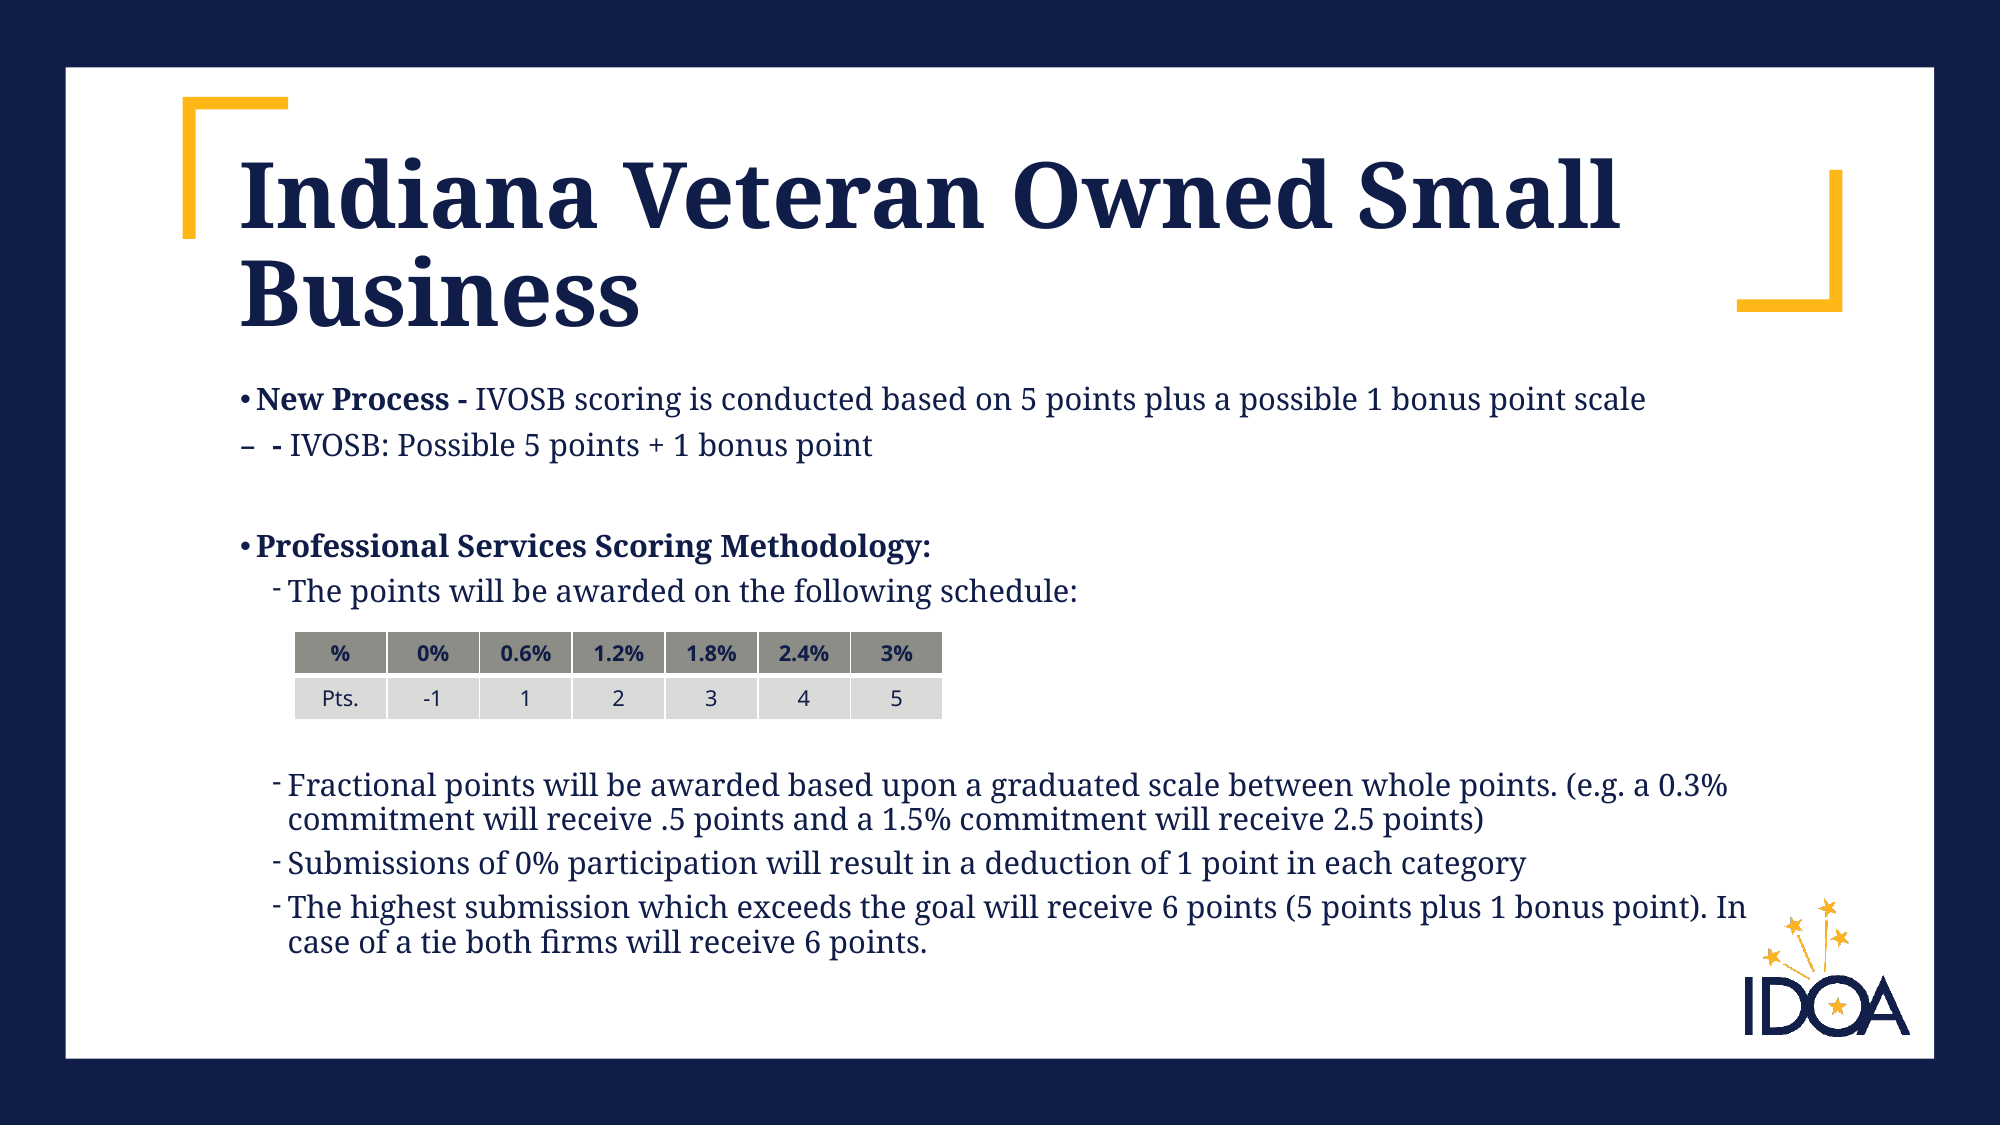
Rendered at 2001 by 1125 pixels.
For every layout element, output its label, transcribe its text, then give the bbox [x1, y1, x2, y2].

table_cell -1 [388, 678, 479, 719]
table_cell 2 [573, 678, 664, 719]
table_header 1.2% [573, 632, 664, 673]
table_header % [295, 632, 386, 673]
table_header 1.8% [666, 632, 757, 673]
table_header 2.4% [759, 632, 850, 673]
table_header 0.6% [480, 632, 571, 673]
table_cell 3 [666, 678, 757, 719]
table_cell 4 [759, 678, 850, 719]
table_cell Pts. [295, 678, 386, 719]
table_cell 1 [480, 678, 571, 719]
table_header 0% [388, 632, 479, 673]
picture [1702, 857, 1959, 1114]
table_cell 5 [851, 678, 942, 719]
table_header 3% [851, 632, 942, 673]
title Indiana Veteran Owned Small Business [225, 142, 1800, 279]
list New Process - IVOSB scoring is conducted based on 5 points plus a possible 1 bonus point scale - IVOSB: Possible 5 points + 1 bonus point Professional Services Scoring Methodology: The points will be awarded on the following schedule: Fractional points will be awarded based upon a graduated scale between whole points. (e.g. a 0.3% commitment will receive .5 points and a 1.5% commitment will receive 2.5 points) Submissions of 0% participation will result in a deduction of 1 point in each category The highest submission which exceeds the goal will receive 6 points (5 points plus 1 bonus point). In case of a tie both firms will receive 6 points. [225, 375, 1800, 970]
